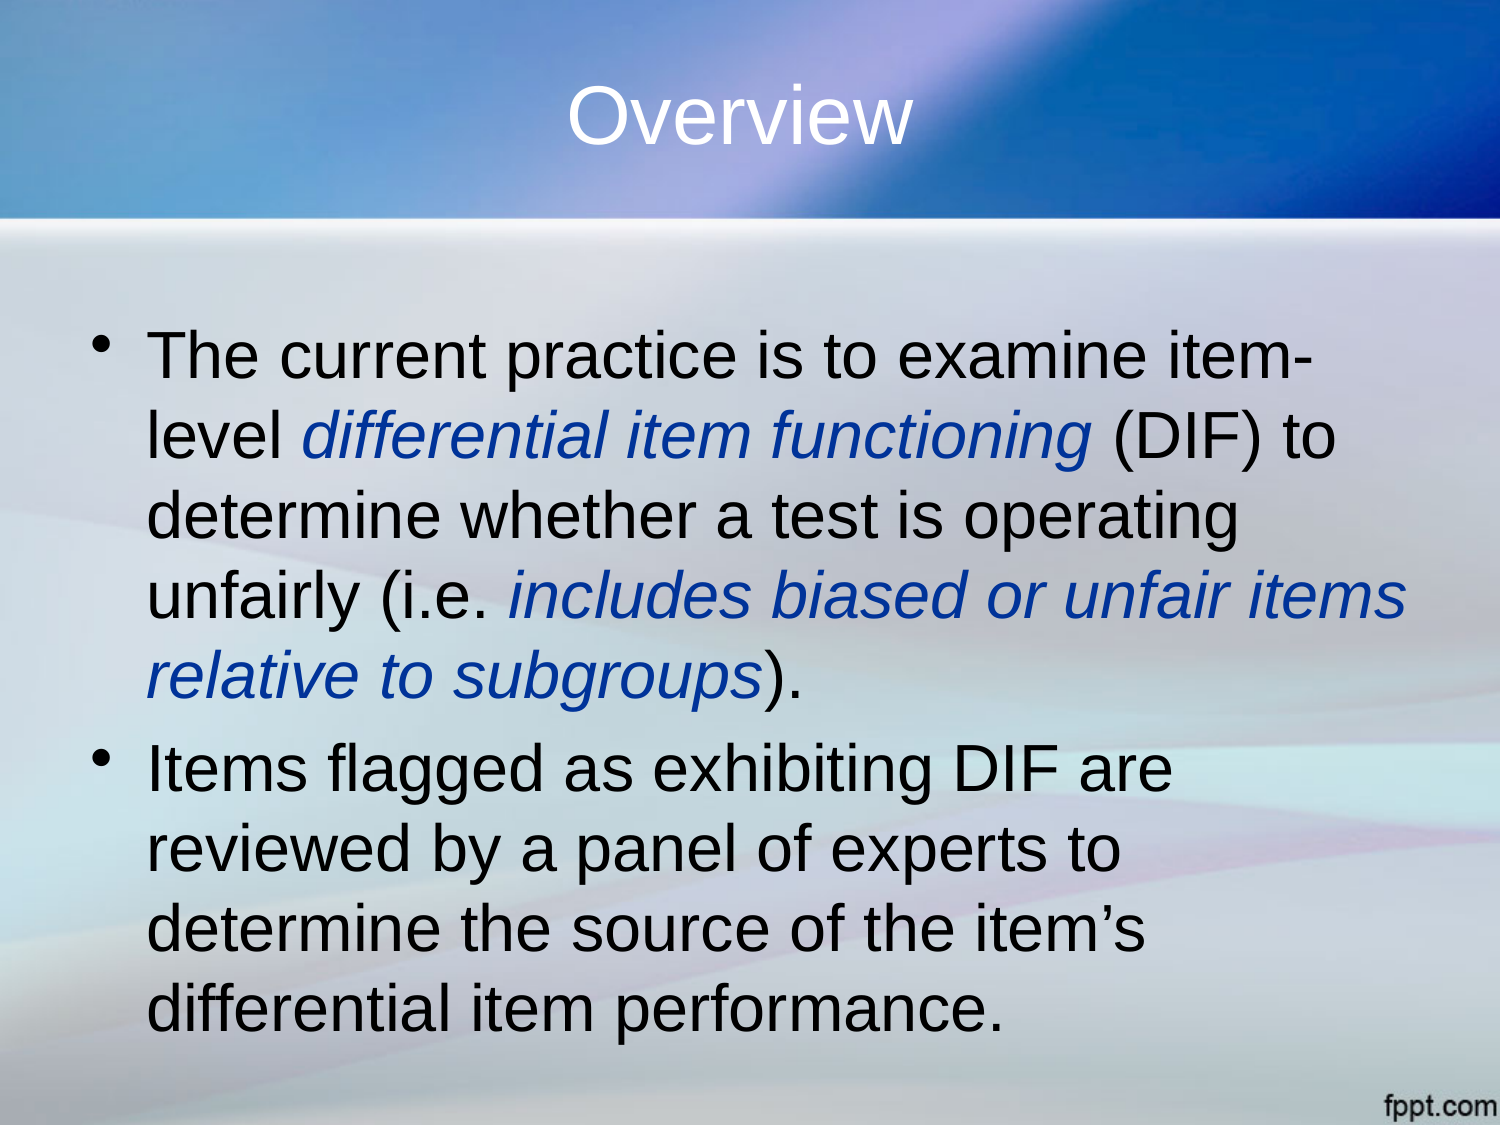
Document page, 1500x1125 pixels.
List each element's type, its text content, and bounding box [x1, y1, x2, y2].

title Overview [64, 31, 1415, 192]
picture [0, 0, 1500, 1125]
list The current practice is to examine item-level differential item functioning (DIF) to determine whether a test is operating unfairly (i.e. includes biased or unfair items relative to subgroups). Items flagged as exhibiting DIF are reviewed by a panel of experts to determine the source of the item’s differential item performance. [75, 304, 1425, 1047]
